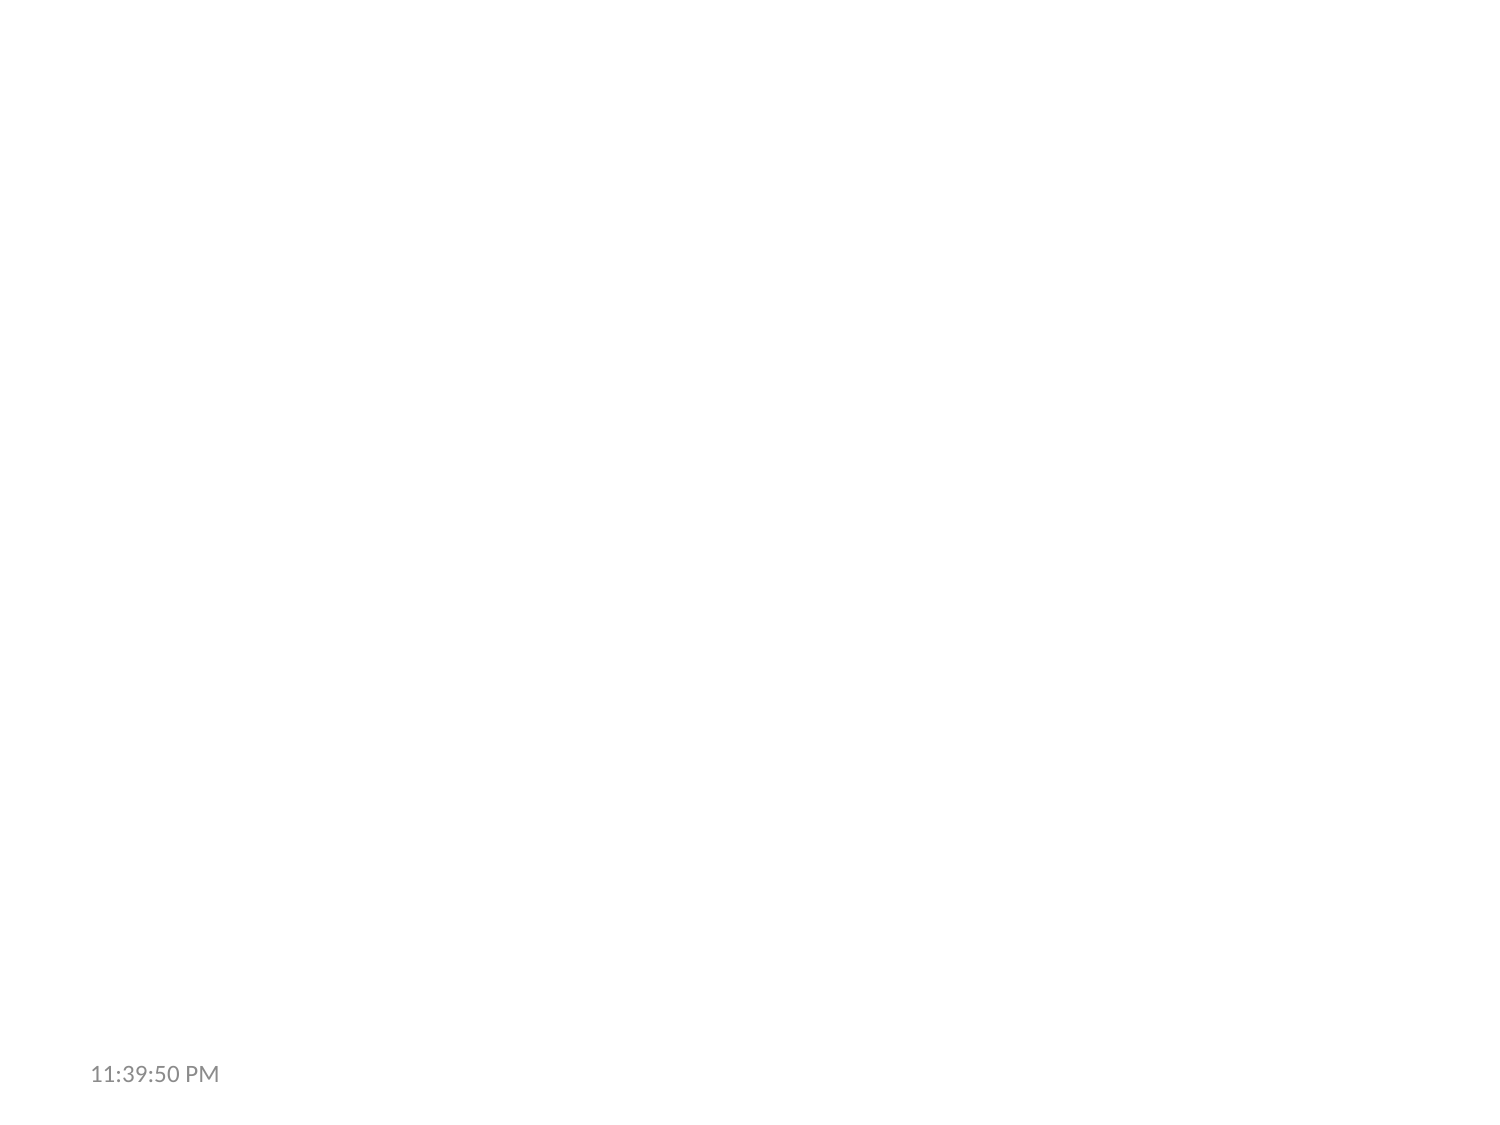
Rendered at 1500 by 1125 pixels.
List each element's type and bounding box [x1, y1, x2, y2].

slide_number [75, 1042, 425, 1103]
